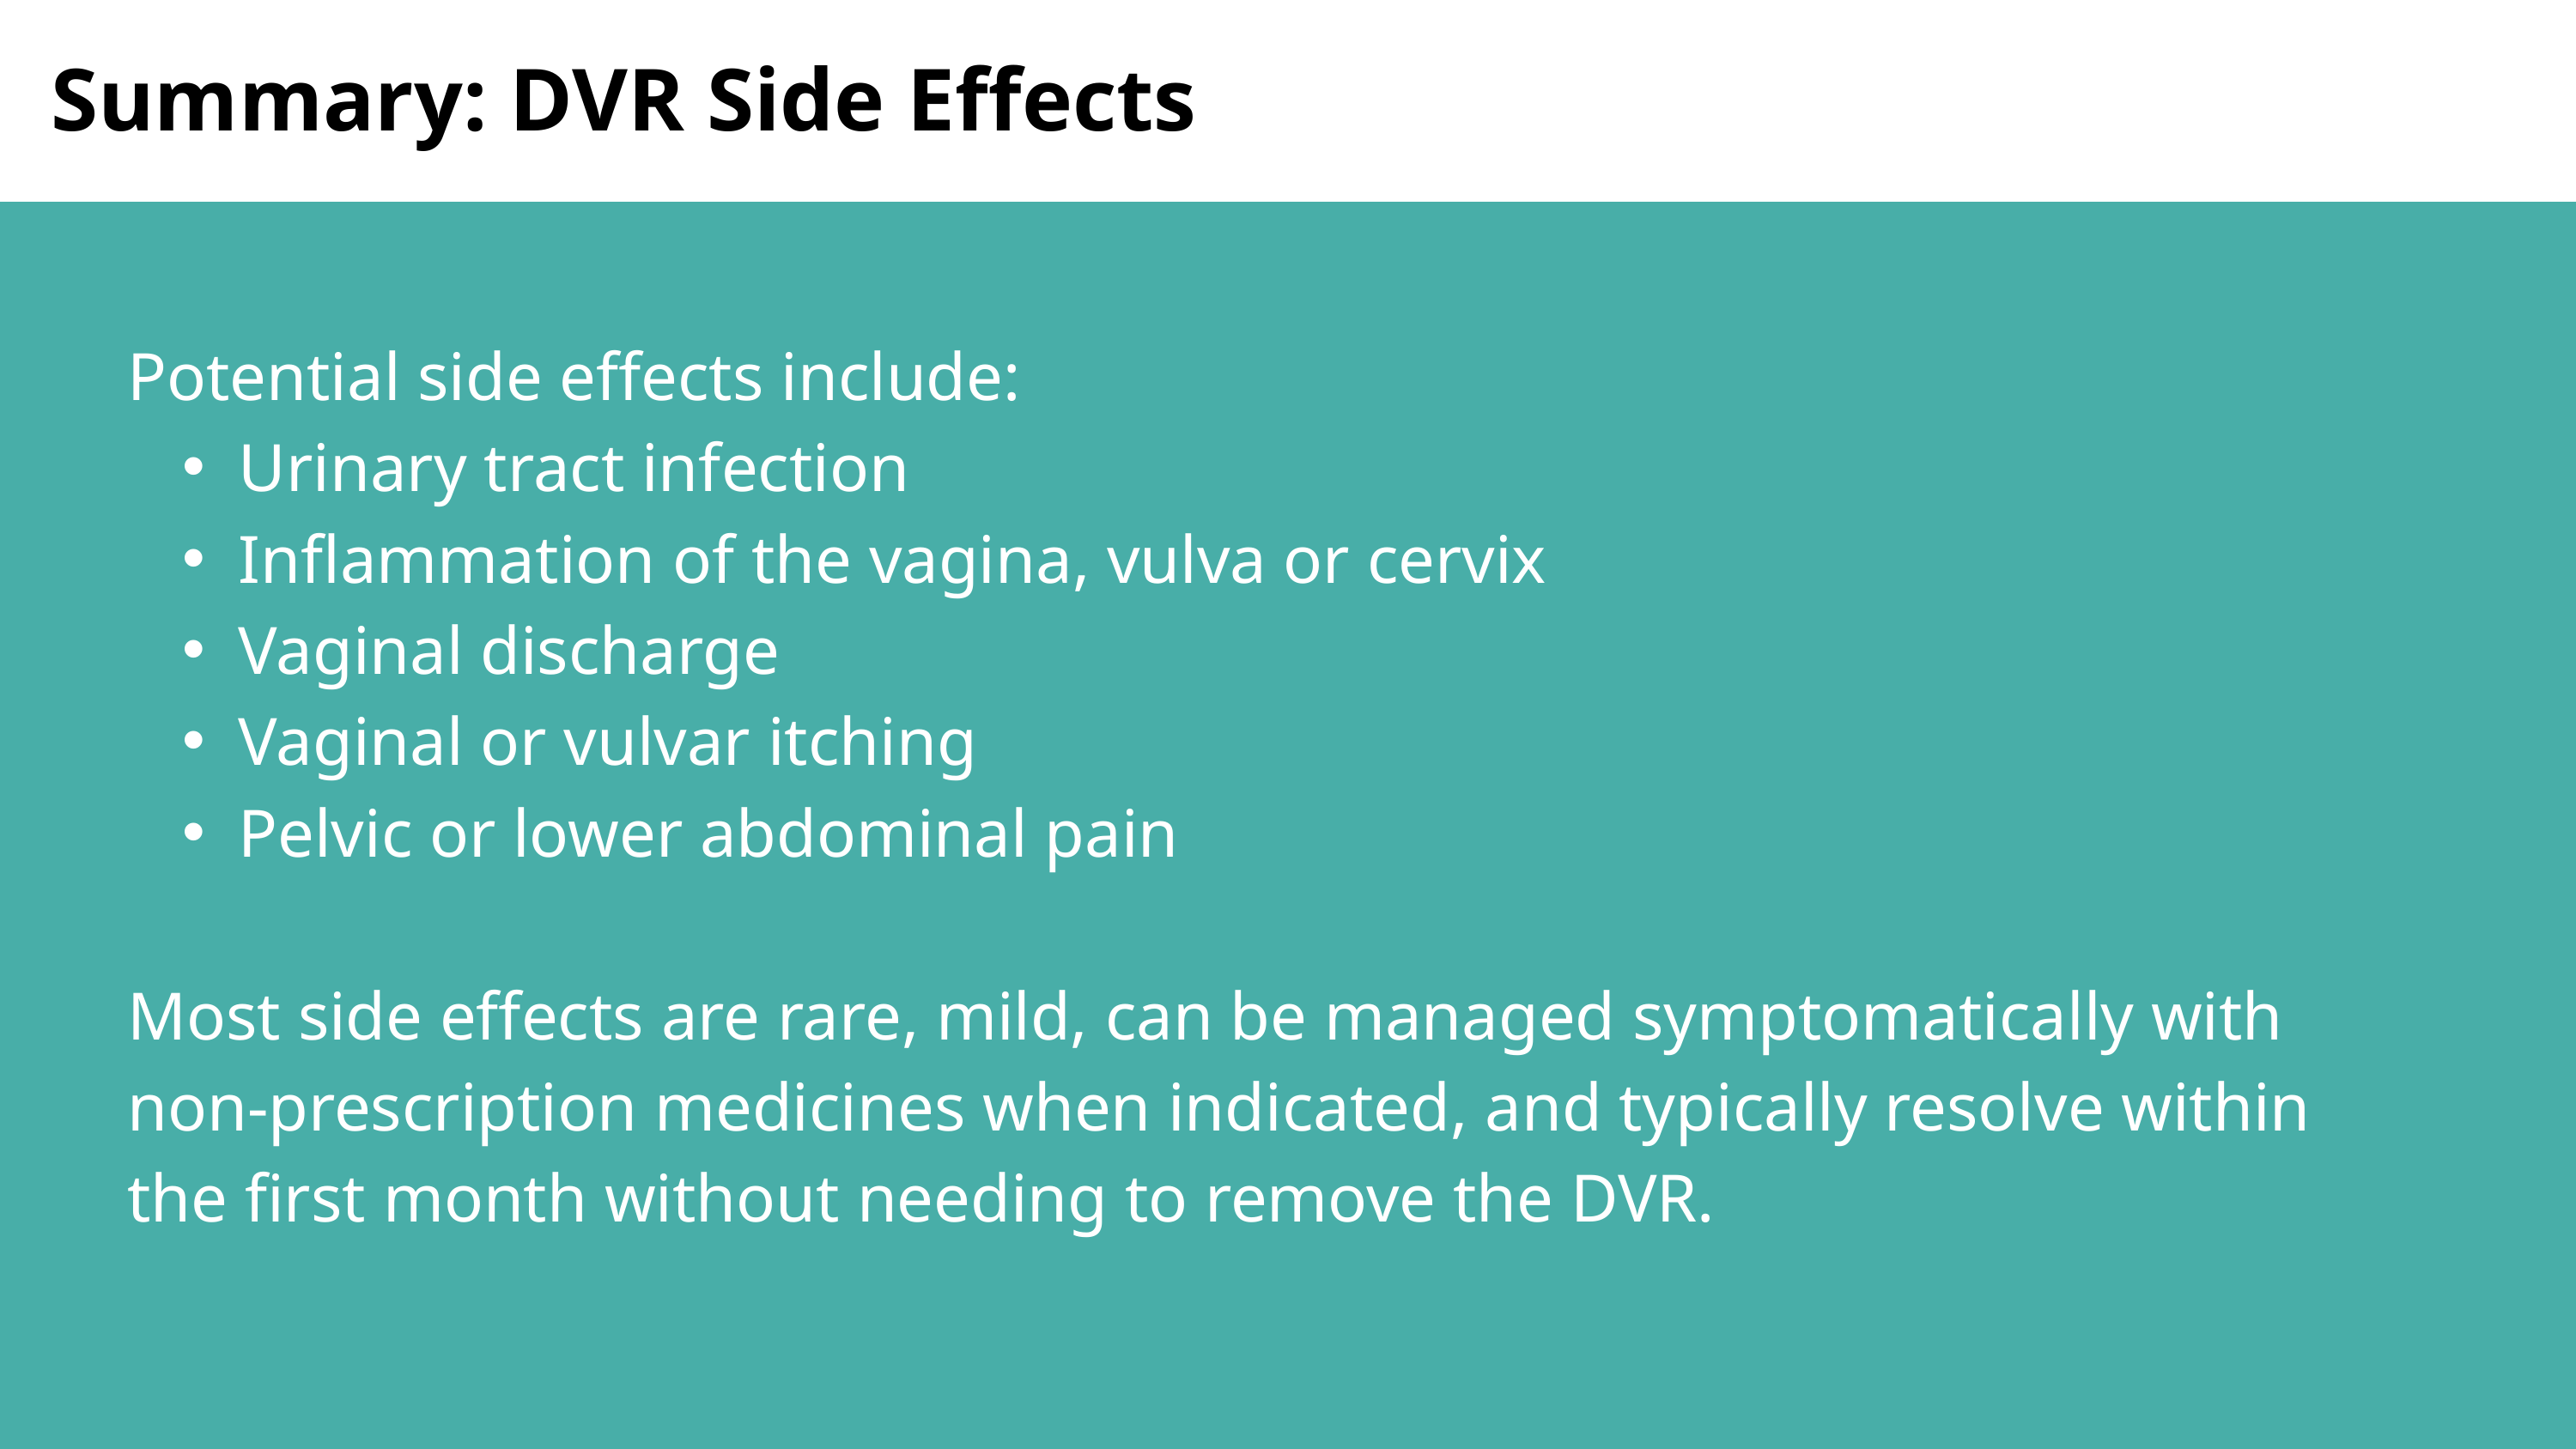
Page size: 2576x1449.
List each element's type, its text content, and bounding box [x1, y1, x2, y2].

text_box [0, 202, 2576, 1449]
text_box Summary: DVR Side Effects [51, 27, 2234, 149]
